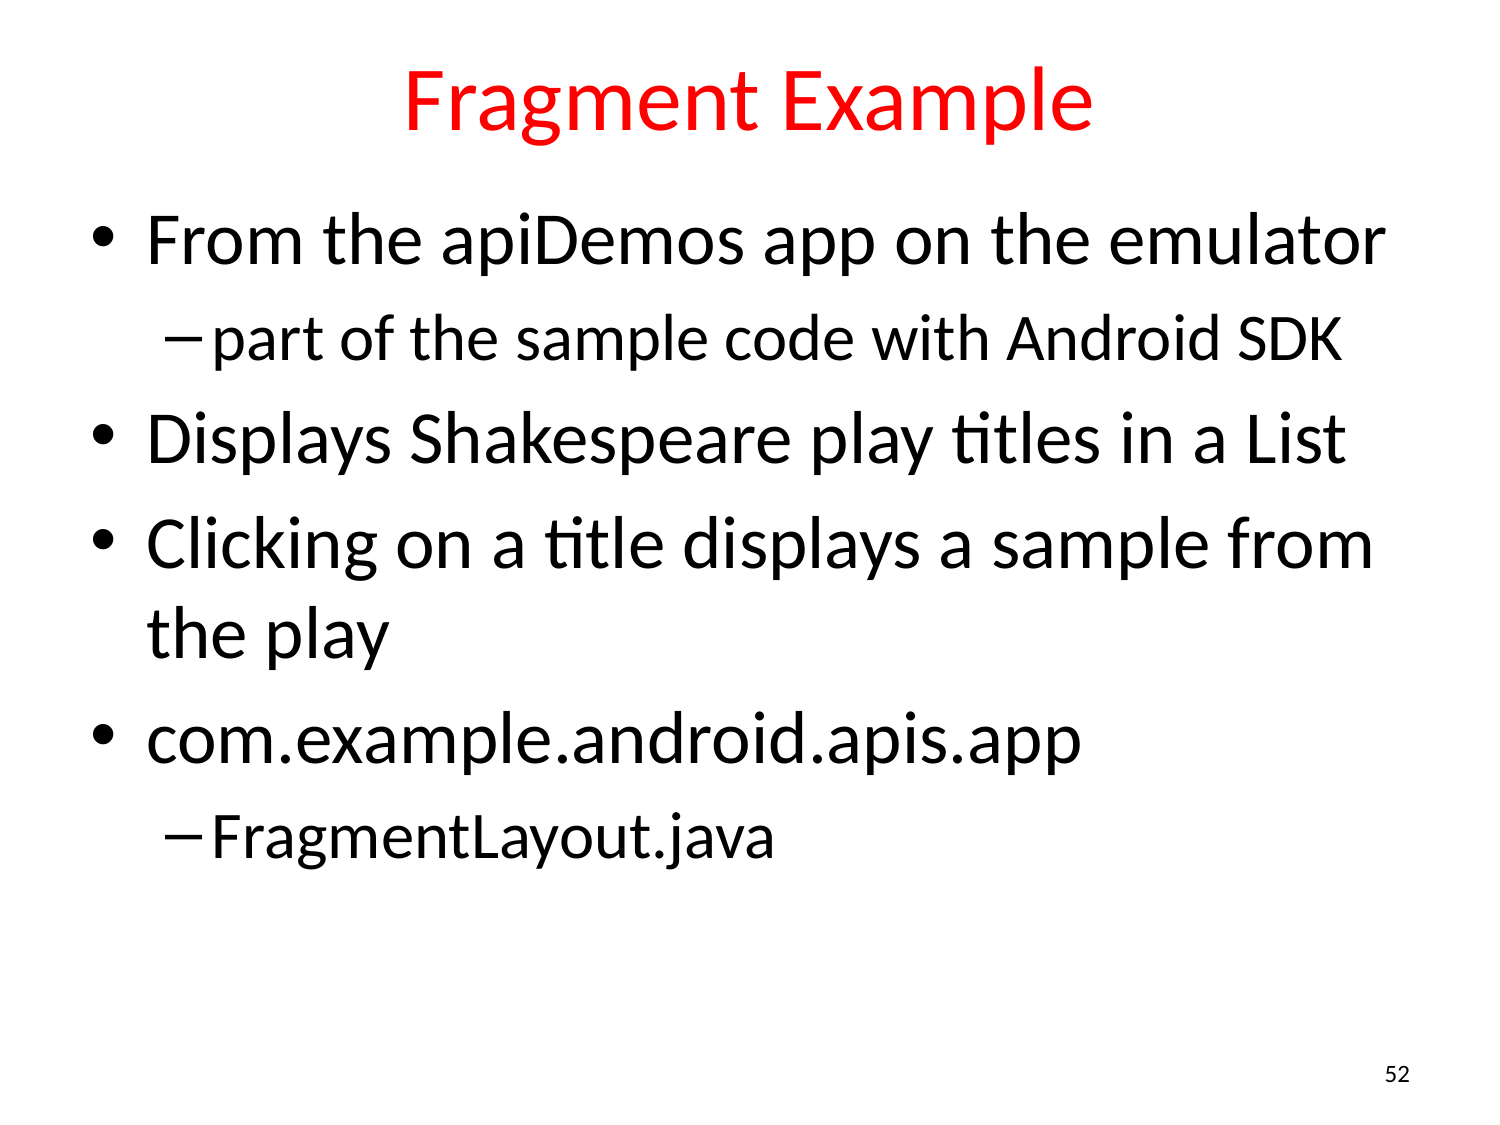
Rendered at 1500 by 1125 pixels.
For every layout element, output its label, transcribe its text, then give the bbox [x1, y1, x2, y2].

title Fragment Example [75, 0, 1425, 182]
list From the apiDemos app on the emulator part of the sample code with Android SDK Displays Shakespeare play titles in a List Clicking on a title displays a sample from the play com.example.android.apis.app FragmentLayout.java [75, 182, 1425, 1038]
slide_number 52 [1074, 1042, 1425, 1103]
